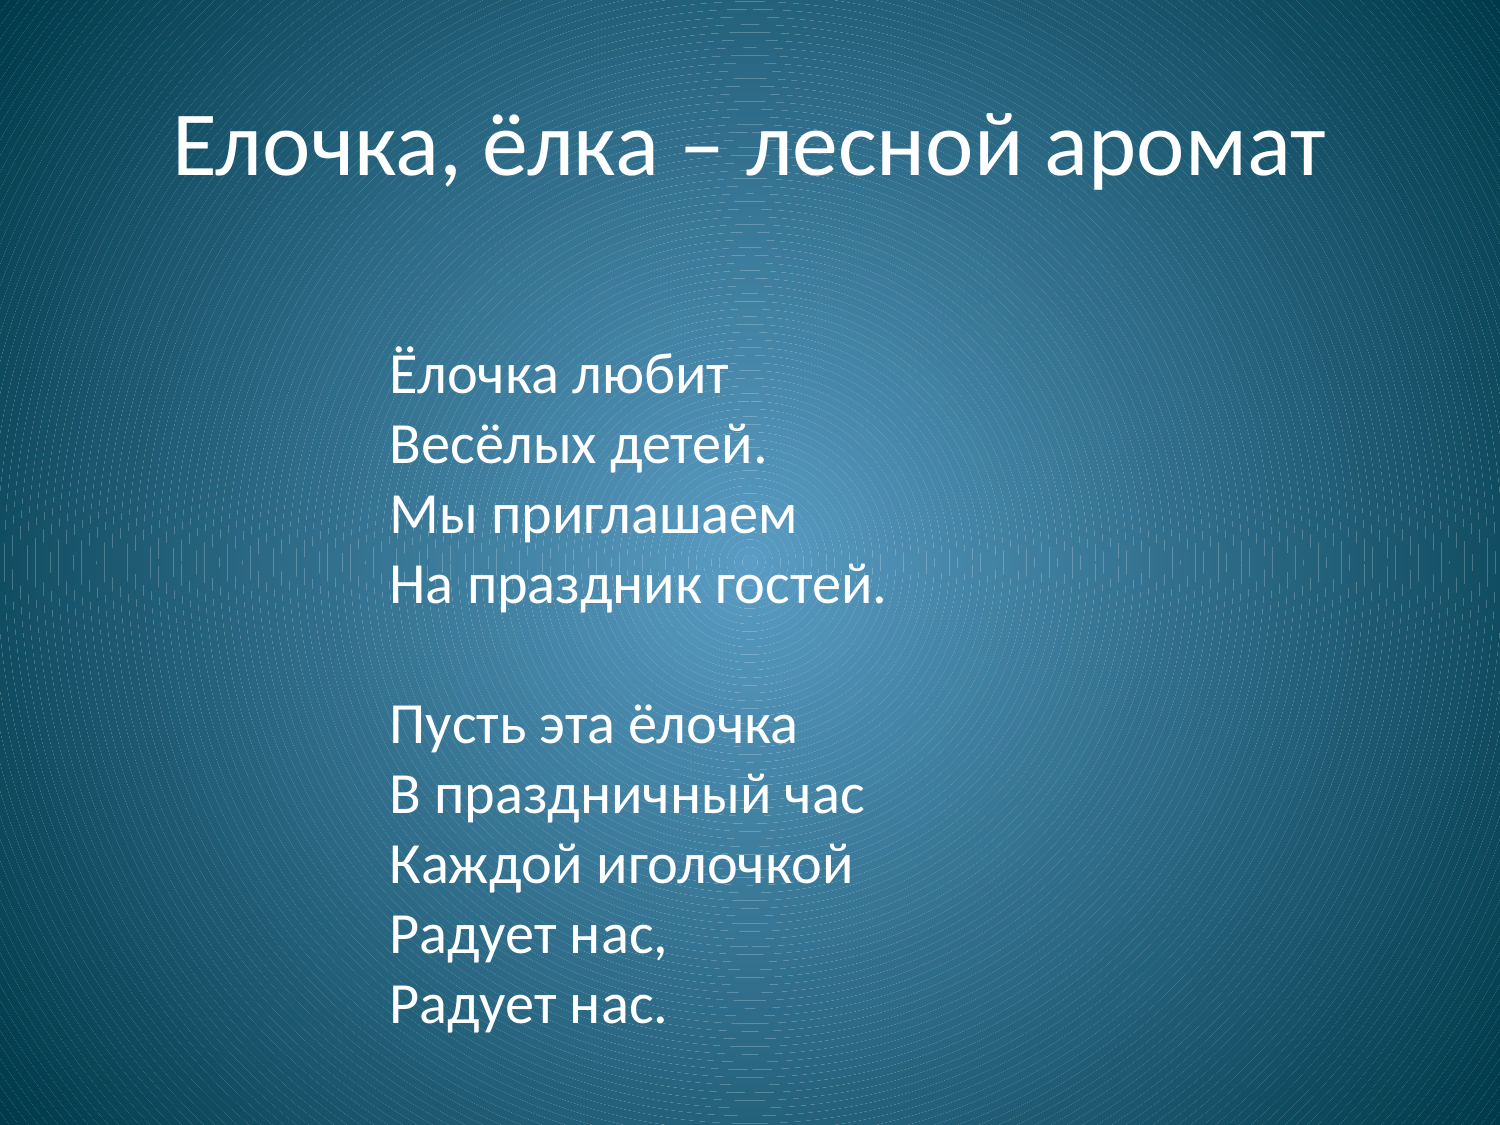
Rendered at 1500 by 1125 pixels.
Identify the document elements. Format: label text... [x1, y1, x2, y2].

title Елочка, ёлка – лесной аромат [75, 45, 1425, 233]
text_box Ёлочка любит Весёлых детей. Мы приглашаем На праздник гостей. Пусть эта ёлочка В праздничный час Каждой иголочкой Радует нас, Радует нас. [374, 327, 1125, 1043]
